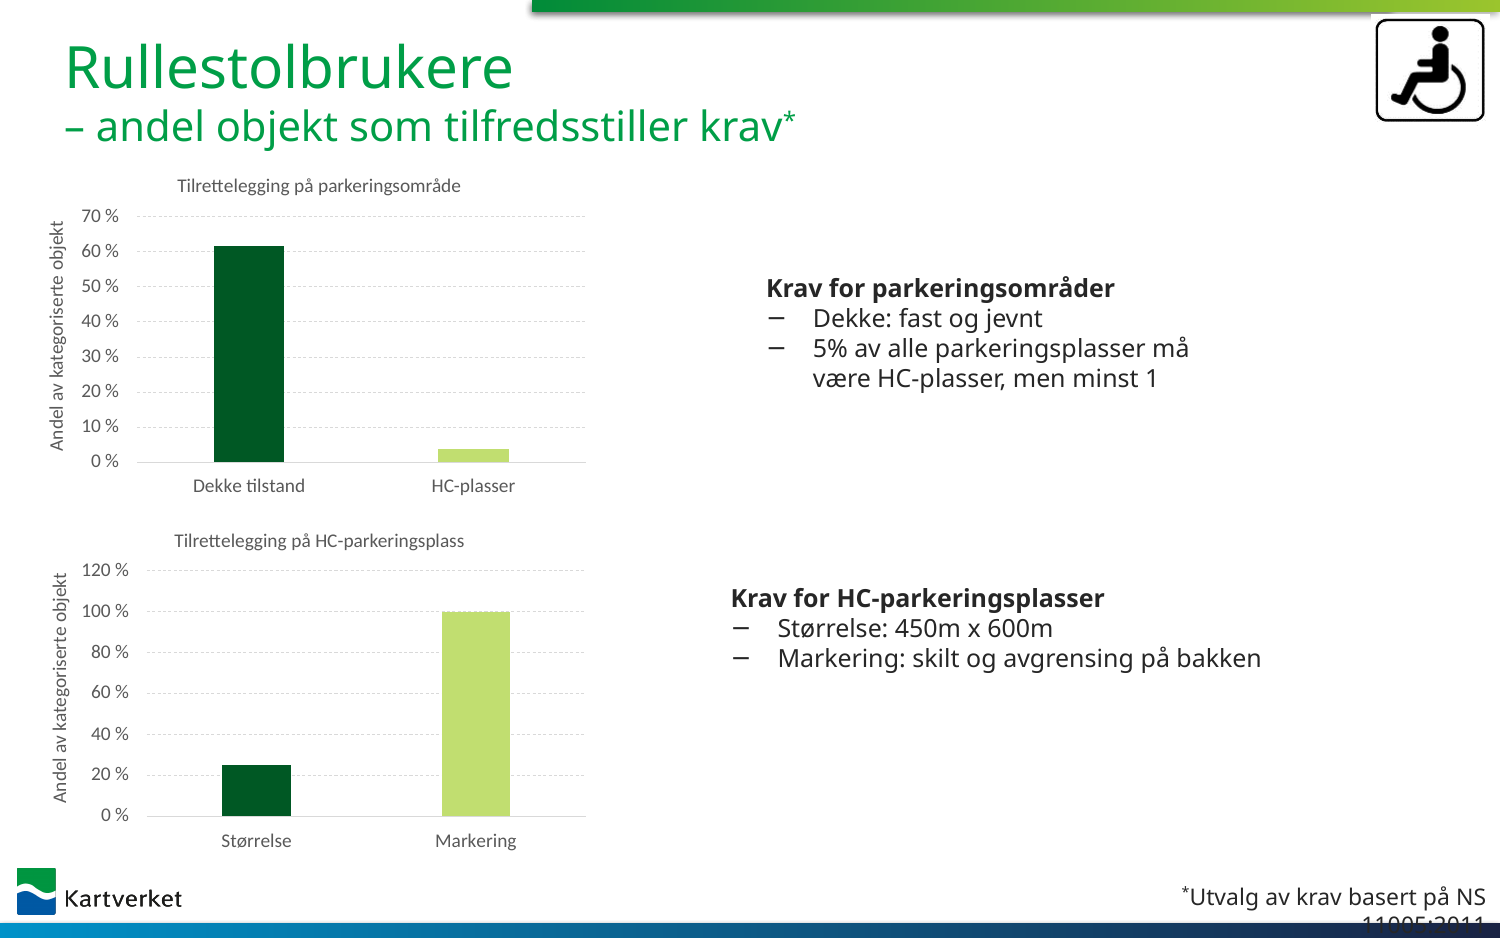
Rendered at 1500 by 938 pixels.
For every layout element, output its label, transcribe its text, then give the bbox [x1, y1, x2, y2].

text_box *Utvalg av krav basert på NS 11005:2011 [1068, 873, 1500, 938]
text_box Rullestolbrukere – andel objekt som tilfredsstiller krav* [49, 23, 1431, 158]
picture [1371, 13, 1491, 127]
text_box Krav for HC-parkeringsplasser Størrelse: 450m x 600m Markering: skilt og avgrensing på bakken [715, 574, 1278, 680]
picture [41, 166, 598, 505]
text_box Krav for parkeringsområder Dekke: fast og jevnt 5% av alle parkeringsplasser må være HC-plasser, men minst 1 [751, 264, 1232, 400]
picture [41, 520, 598, 859]
